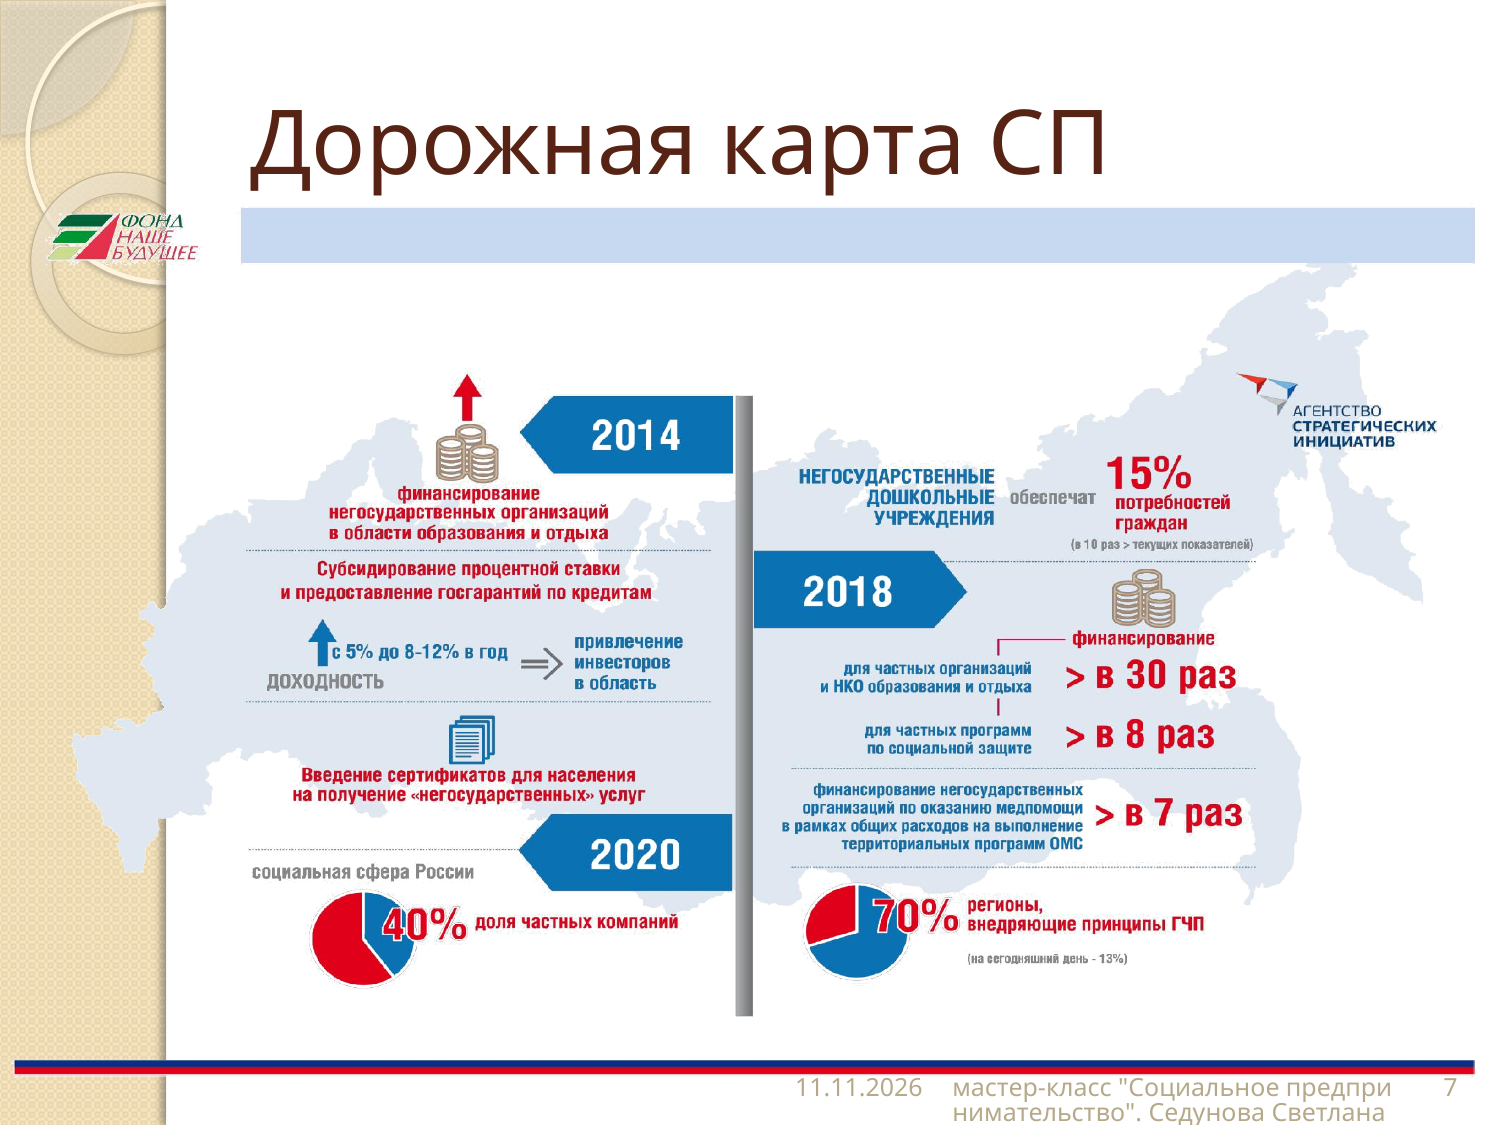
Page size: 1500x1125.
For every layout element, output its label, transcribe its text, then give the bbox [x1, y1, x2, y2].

title Дорожная карта СП [235, 45, 1466, 168]
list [0, 172, 1489, 1113]
